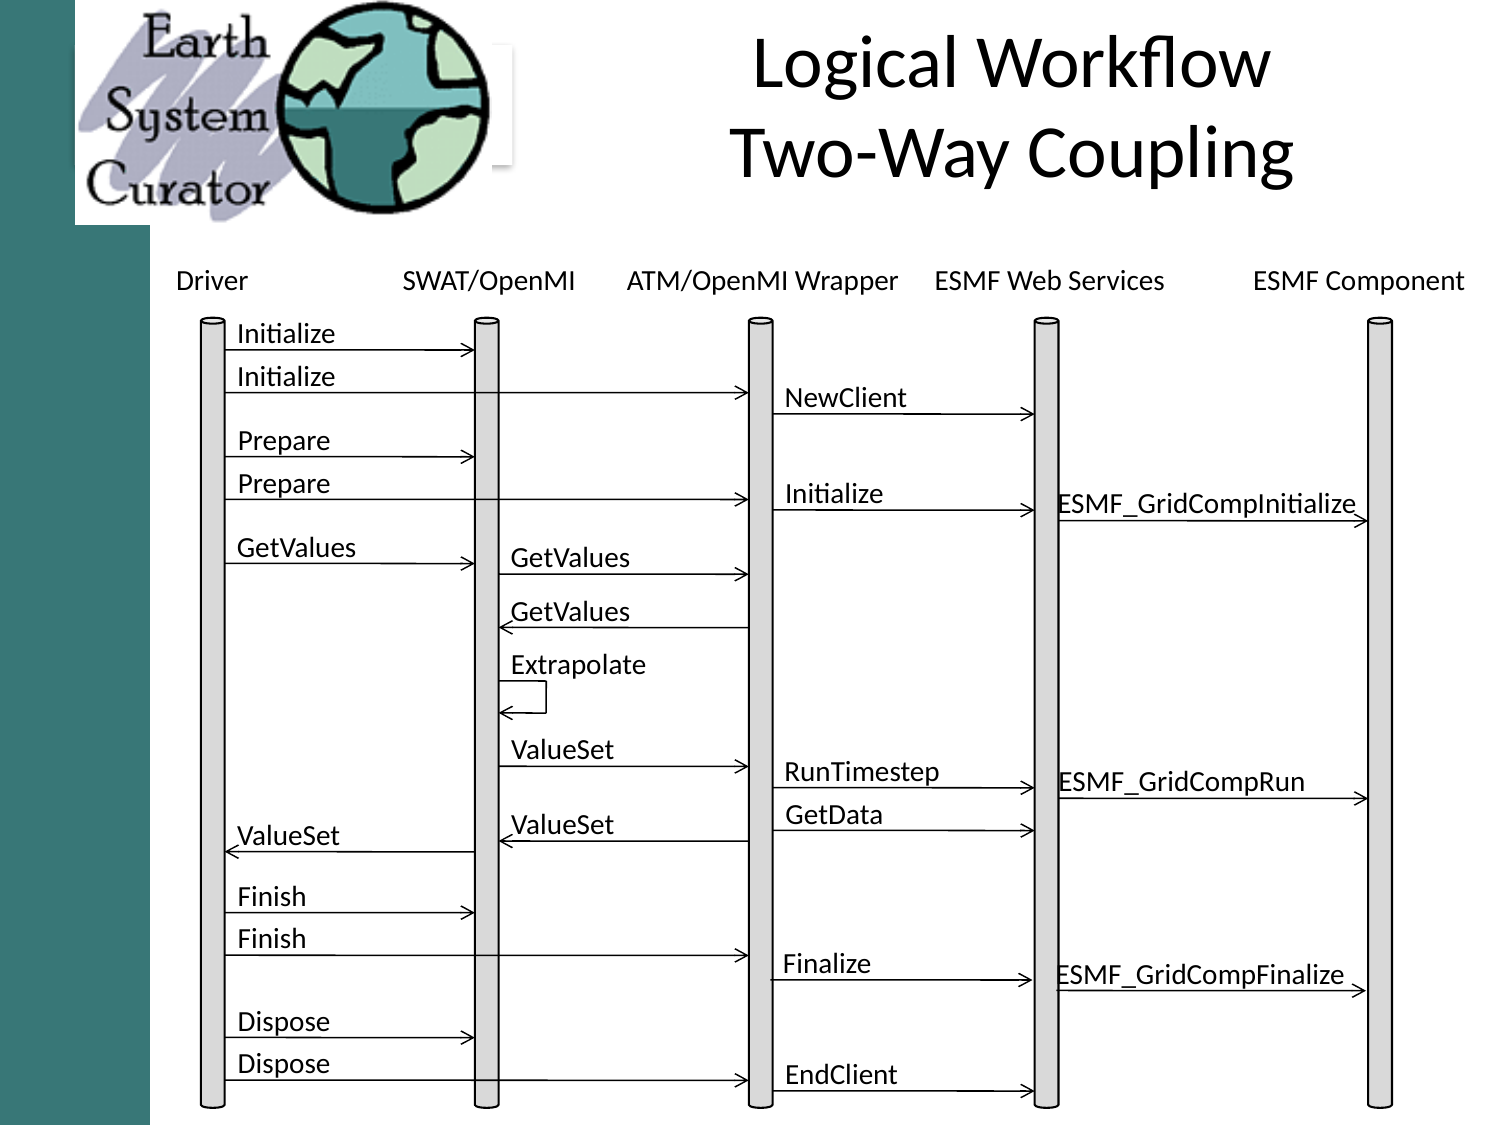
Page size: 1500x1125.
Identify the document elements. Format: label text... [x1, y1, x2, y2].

title Logical Workflow Two-Way Coupling [599, 49, 1426, 156]
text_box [162, 253, 1476, 1109]
picture [75, 0, 492, 225]
